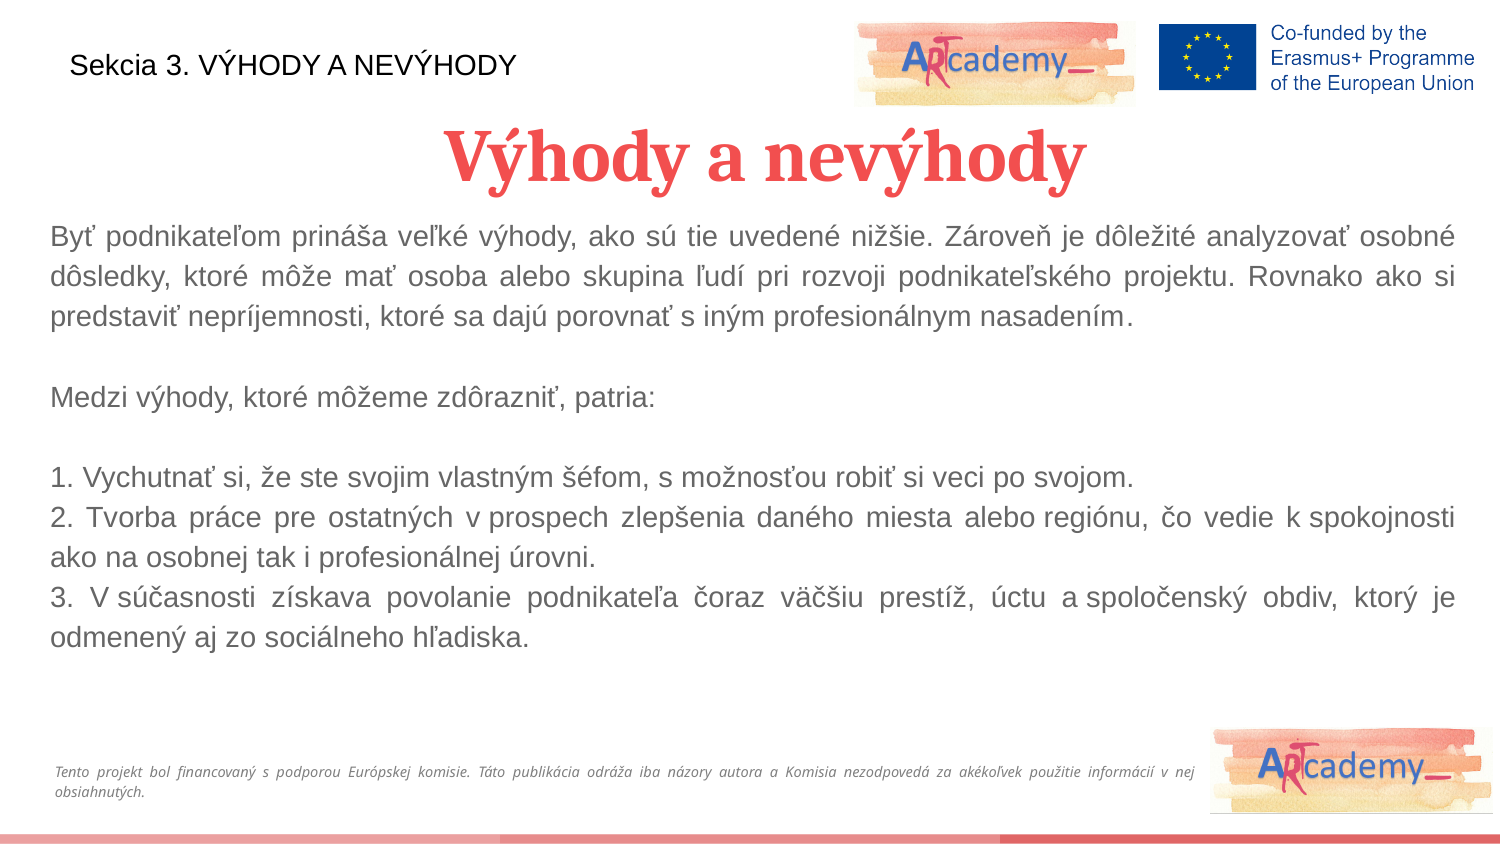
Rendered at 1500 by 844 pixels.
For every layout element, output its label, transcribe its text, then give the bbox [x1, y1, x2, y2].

text_box Tento projekt bol financovaný s podporou Európskej komisie. Táto publikácia odráža iba názory autora a Komisia nezodpovedá za akékoľvek použitie informácií v nej obsiahnutých. [39, 754, 1205, 799]
list Byť podnikateľom prináša veľké výhody, ako sú tie uvedené nižšie. Zároveň je dôležité analyzovať osobné dôsledky, ktoré môže mať osoba alebo skupina ľudí pri rozvoji podnikateľského projektu. Rovnako ako si predstaviť nepríjemnosti, ktoré sa dajú porovnať s iným profesionálnym nasadením. Medzi výhody, ktoré môžeme zdôrazniť, patria: 1. Vychutnať si, že ste svojim vlastným šéfom, s možnosťou robiť si veci po svojom. 2. Tvorba práce pre ostatných v prospech zlepšenia daného miesta alebo regiónu, čo vedie k spokojnosti ako na osobnej tak i profesionálnej úrovni. 3. V súčasnosti získava povolanie podnikateľa čoraz väčšiu prestíž, úctu a spoločenský obdiv, ktorý je odmenený aj zo sociálneho hľadiska. [16, 197, 1474, 734]
picture [1210, 709, 1493, 844]
picture [1158, 24, 1474, 94]
text_box Sekcia 3. VÝHODY A NEVÝHODY [54, 39, 716, 89]
picture [854, 2, 1137, 138]
title Výhody a nevýhody [180, 4, 1352, 197]
